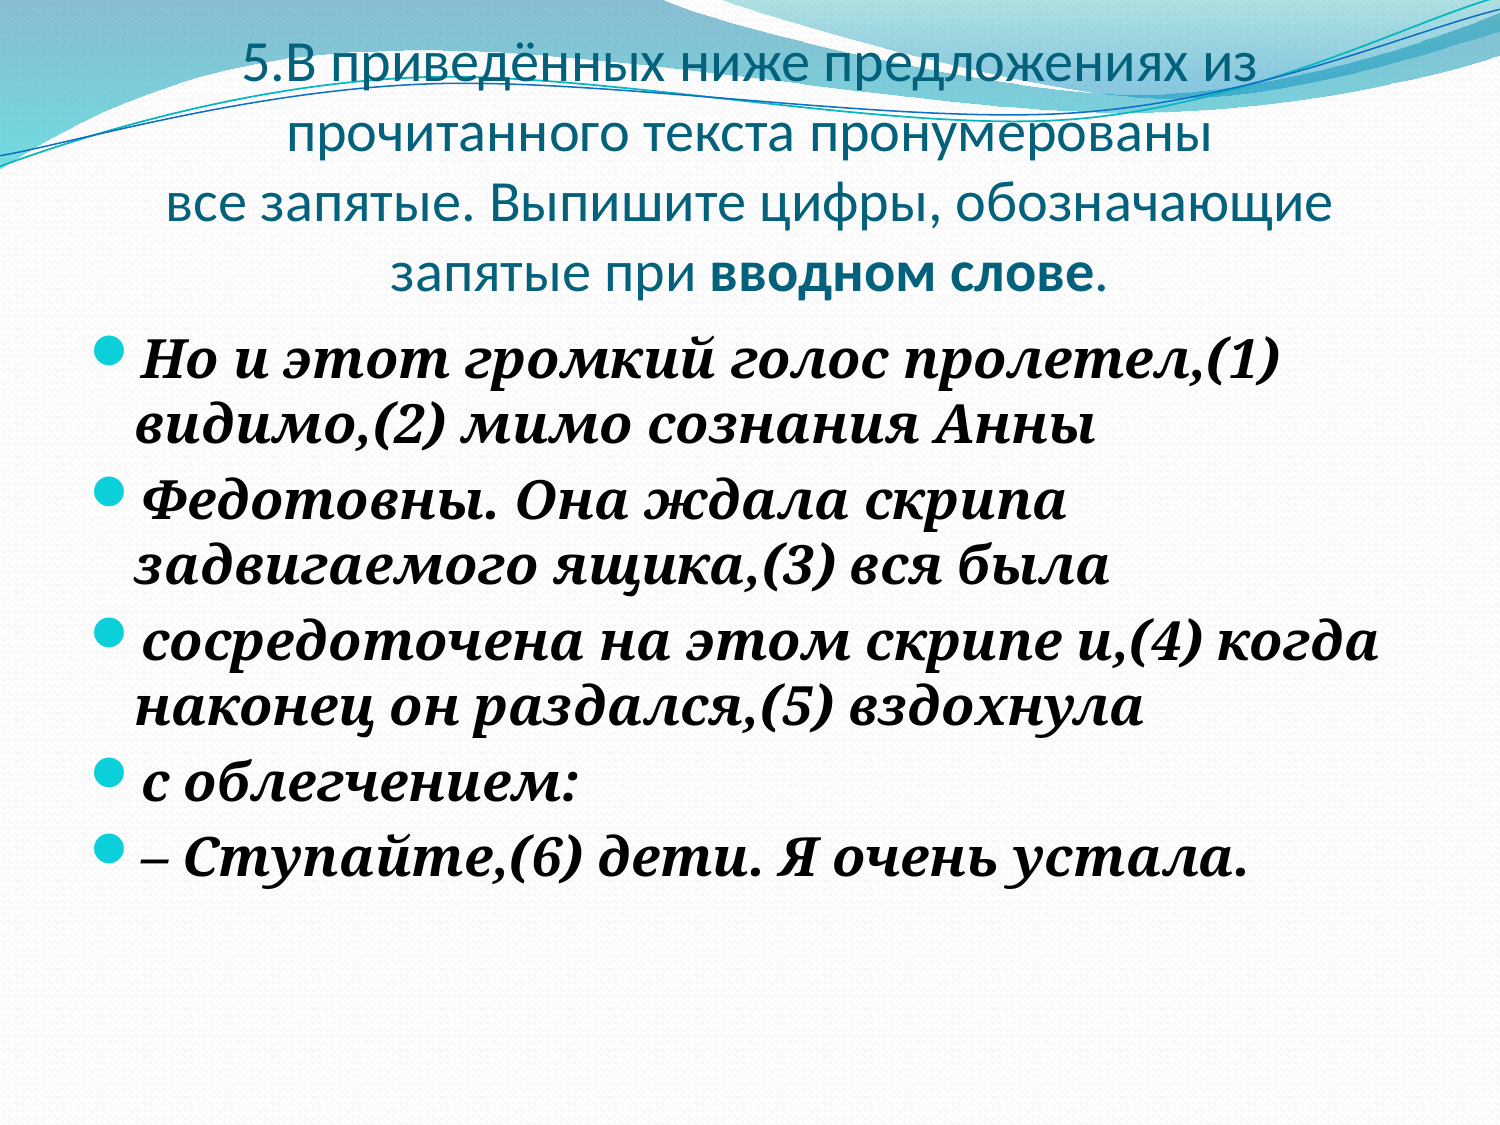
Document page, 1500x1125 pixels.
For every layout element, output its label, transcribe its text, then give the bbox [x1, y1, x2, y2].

title 5.В приведённых ниже предложениях из прочитанного текста пронумерованы все запятые. Выпишите цифры, обозначающие запятые при вводном слове. [75, 115, 1425, 303]
list Но и этот громкий голос пролетел,(1) видимо,(2) мимо сознания Анны Федотовны. Она ждала скрипа задвигаемого ящика,(3) вся была сосредоточена на этом скрипе и,(4) когда наконец он раздался,(5) вздохнула с облегчением: – Ступайте,(6) дети. Я очень устала. [75, 317, 1425, 1038]
